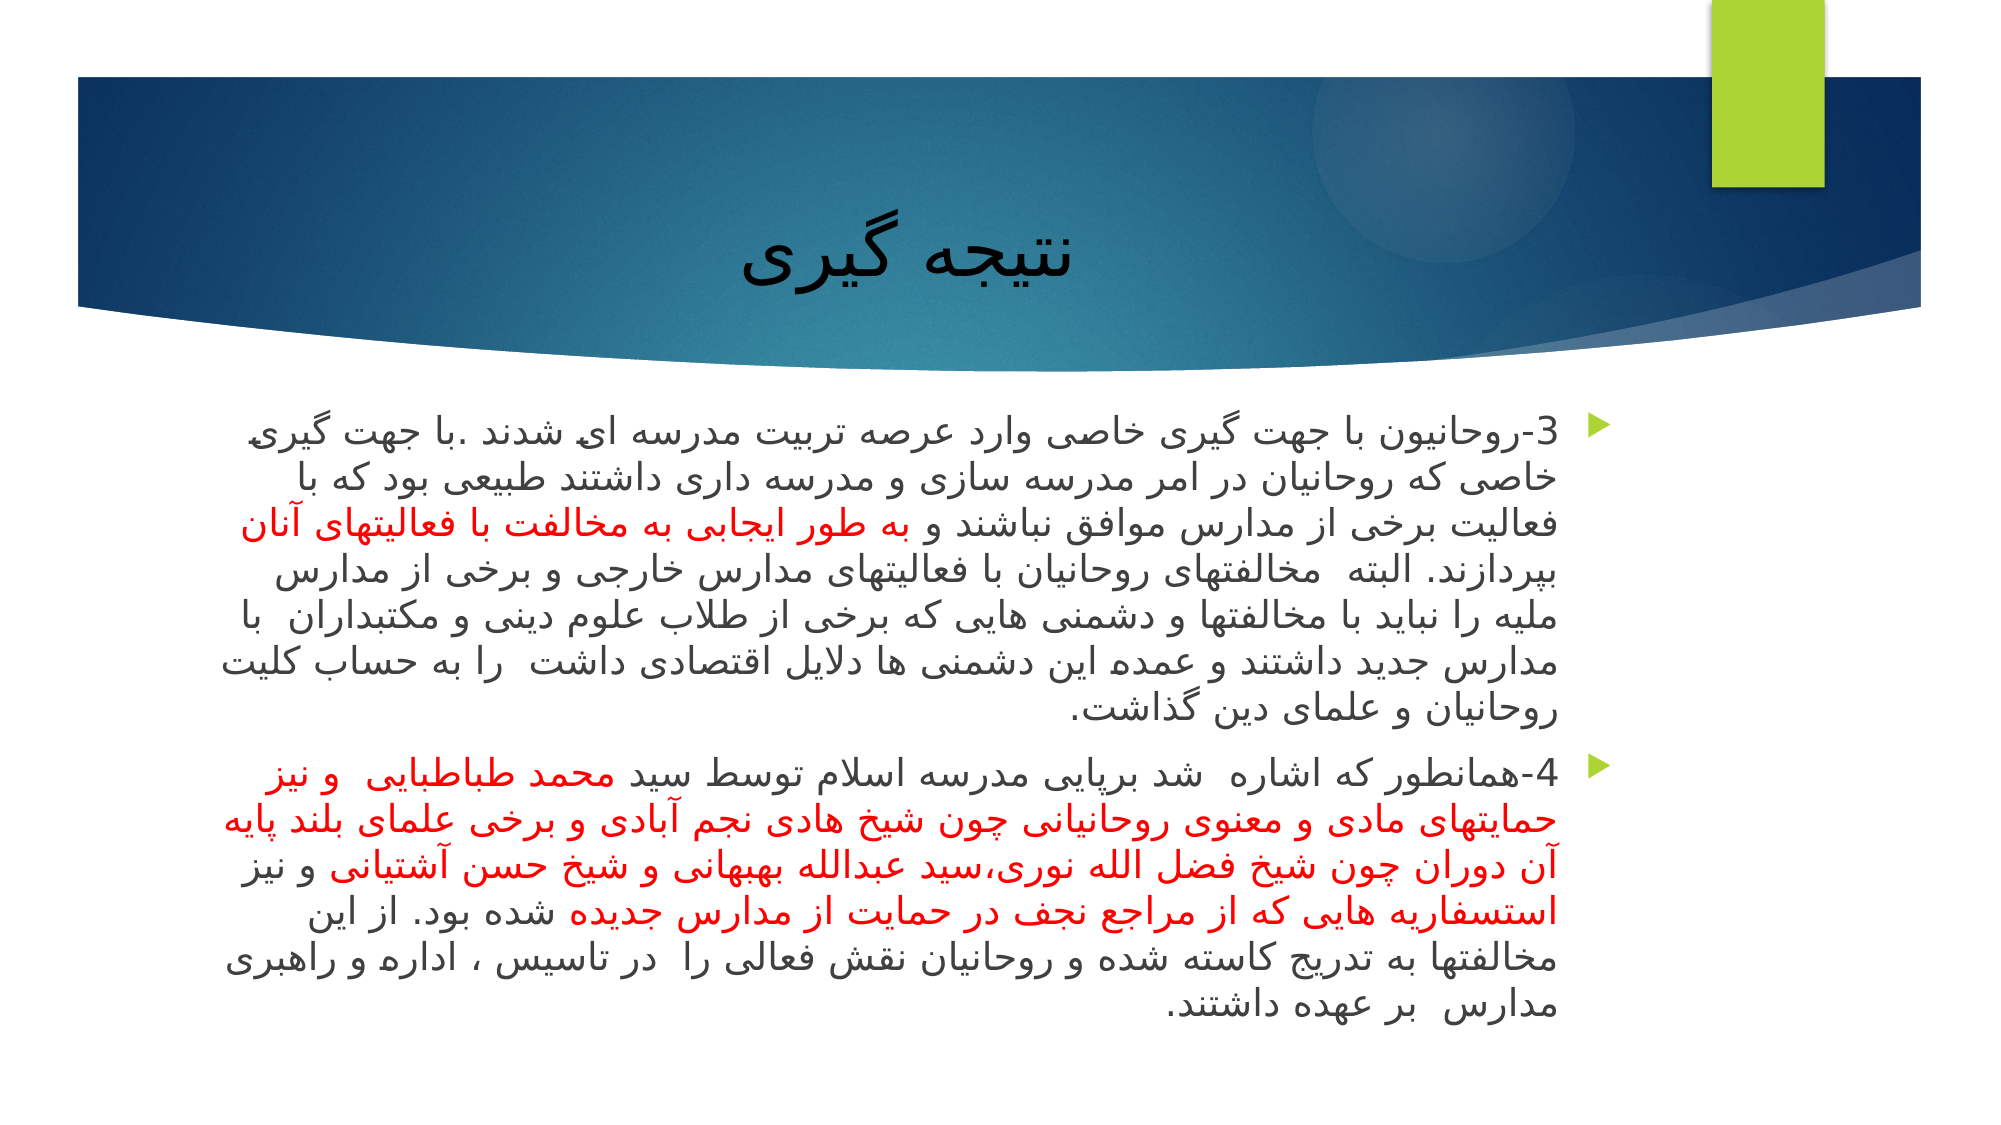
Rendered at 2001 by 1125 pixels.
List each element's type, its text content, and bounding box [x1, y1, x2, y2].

title نتیجه گیری [189, 159, 1627, 333]
list 3-روحانیون با جهت گیری خاصی وارد عرصه تربیت مدرسه ای شدند .با جهت گیری خاصی که روحانیان در امر مدرسه سازی و مدرسه داری داشتند طبیعی بود که با فعالیت برخی از مدارس موافق نباشند و به طور ایجابی به مخالفت با فعالیتهای آنان بپردازند. البته مخالفتهای روحانیان با فعالیتهای مدارس خارجی و برخی از مدارس ملیه را نباید با مخالفتها و دشمنی هایی که برخی از طلاب علوم دینی و مکتبداران با مدارس جدید داشتند و عمده این دشمنی ها دلایل اقتصادی داشت را به حساب کلیت روحانیان و علمای دین گذاشت. 4-همانطور که اشاره شد برپایی مدرسه اسلام توسط سید محمد طباطبایی و نیز حمایتهای مادی و معنوی روحانیانی چون شیخ هادی نجم آبادی و برخی علمای بلند پایه آن دوران چون شیخ فضل الله نوری،سید عبدالله بهبهانی و شیخ حسن آشتیانی و نیز استسفاریه هایی که از مراجع نجف در حمایت از مدارس جدیده شده بود. از این مخالفتها به تدریج کاسته شده و روحانیان نقش فعالی را در تاسیس ، اداره و راهبری مدارس بر عهده داشتند. [189, 398, 1627, 1033]
